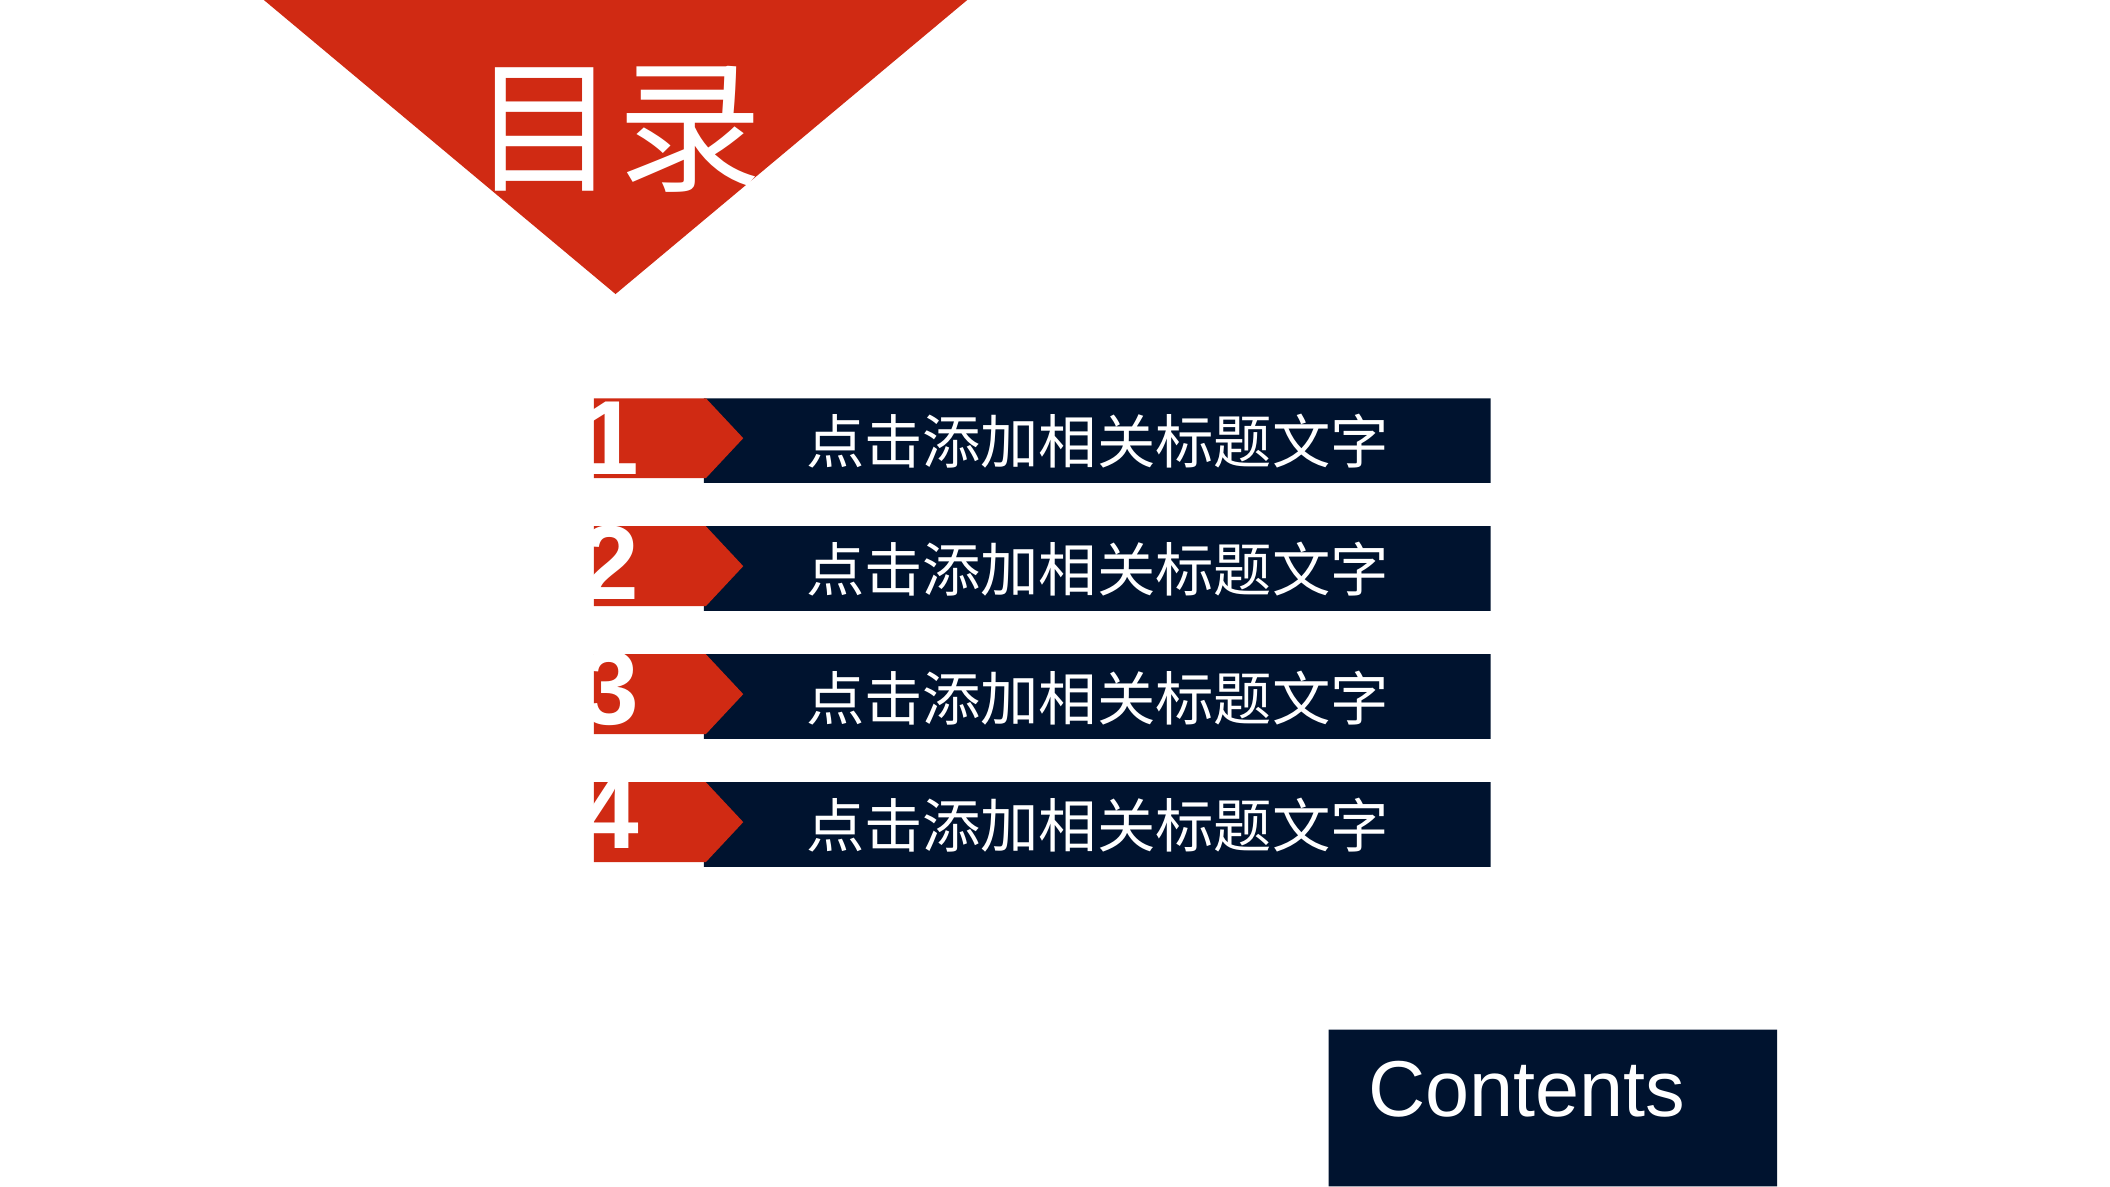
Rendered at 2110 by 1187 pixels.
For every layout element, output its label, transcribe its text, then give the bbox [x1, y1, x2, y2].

text_box 1 [566, 362, 655, 486]
text_box [655, 398, 744, 479]
text_box [655, 782, 744, 863]
text_box [1328, 1029, 1778, 1187]
text_box 2 [566, 486, 655, 611]
text_box 目录 [457, 27, 778, 217]
text_box 3 [566, 611, 655, 735]
text_box 点击添加相关标题文字 [703, 398, 1491, 483]
text_box 点击添加相关标题文字 [703, 526, 1491, 611]
text_box 点击添加相关标题文字 [703, 782, 1491, 867]
text_box [523, 217, 708, 295]
text_box 4 [566, 735, 655, 878]
text_box [655, 654, 744, 735]
text_box 点击添加相关标题文字 [703, 654, 1491, 739]
text_box Contents [1353, 1029, 1750, 1140]
text_box [655, 526, 744, 607]
text_box [263, 0, 968, 162]
